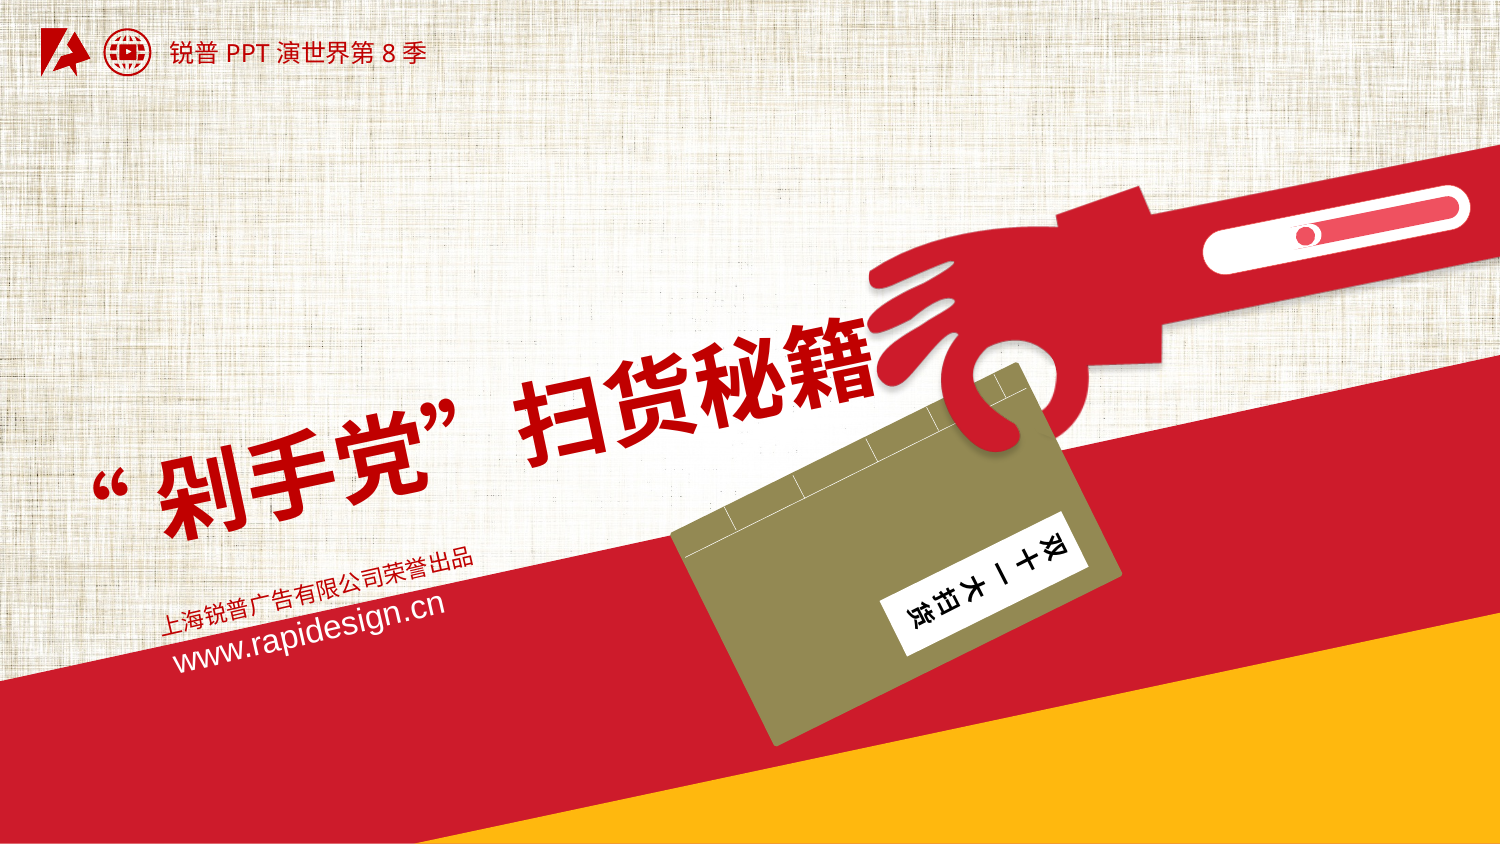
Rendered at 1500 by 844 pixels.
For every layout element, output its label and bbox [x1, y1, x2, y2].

text_box [684, 398, 1085, 674]
text_box [40, 28, 470, 77]
text_box [1200, 207, 1473, 253]
text_box [0, 0, 1500, 844]
text_box [860, 126, 1500, 467]
